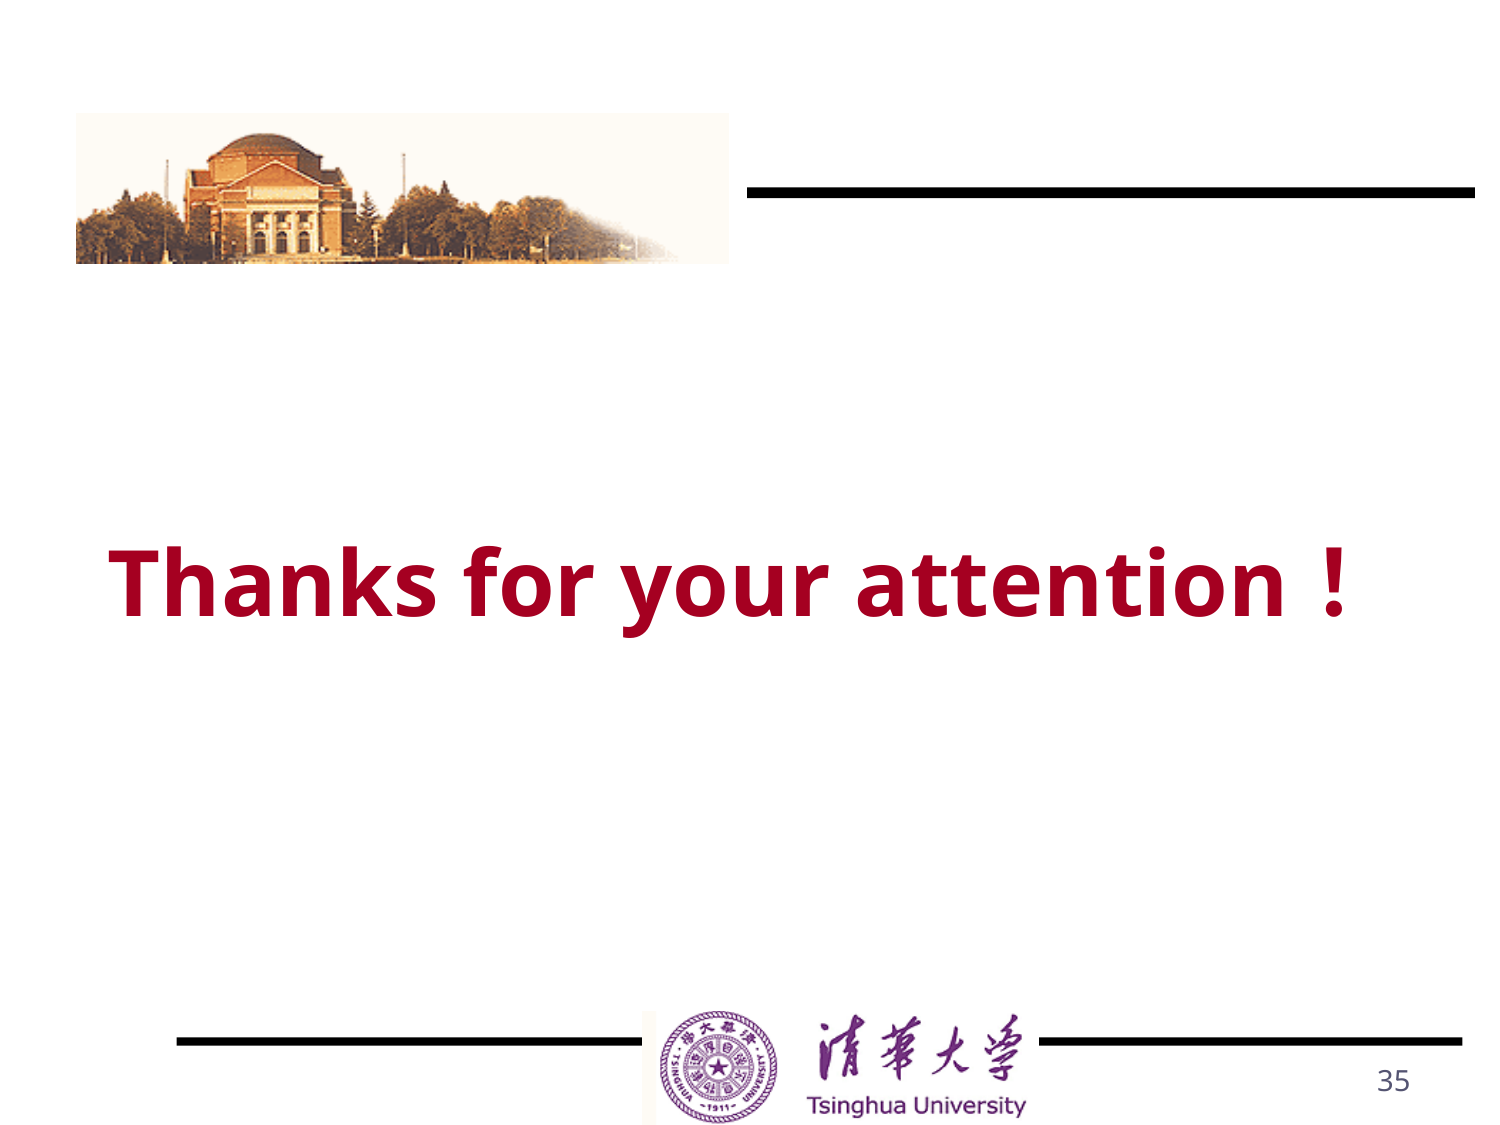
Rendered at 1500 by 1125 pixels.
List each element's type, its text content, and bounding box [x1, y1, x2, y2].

text_box Thanks for your attention！ [81, 479, 1430, 681]
picture [76, 113, 729, 264]
picture [642, 1011, 1039, 1125]
